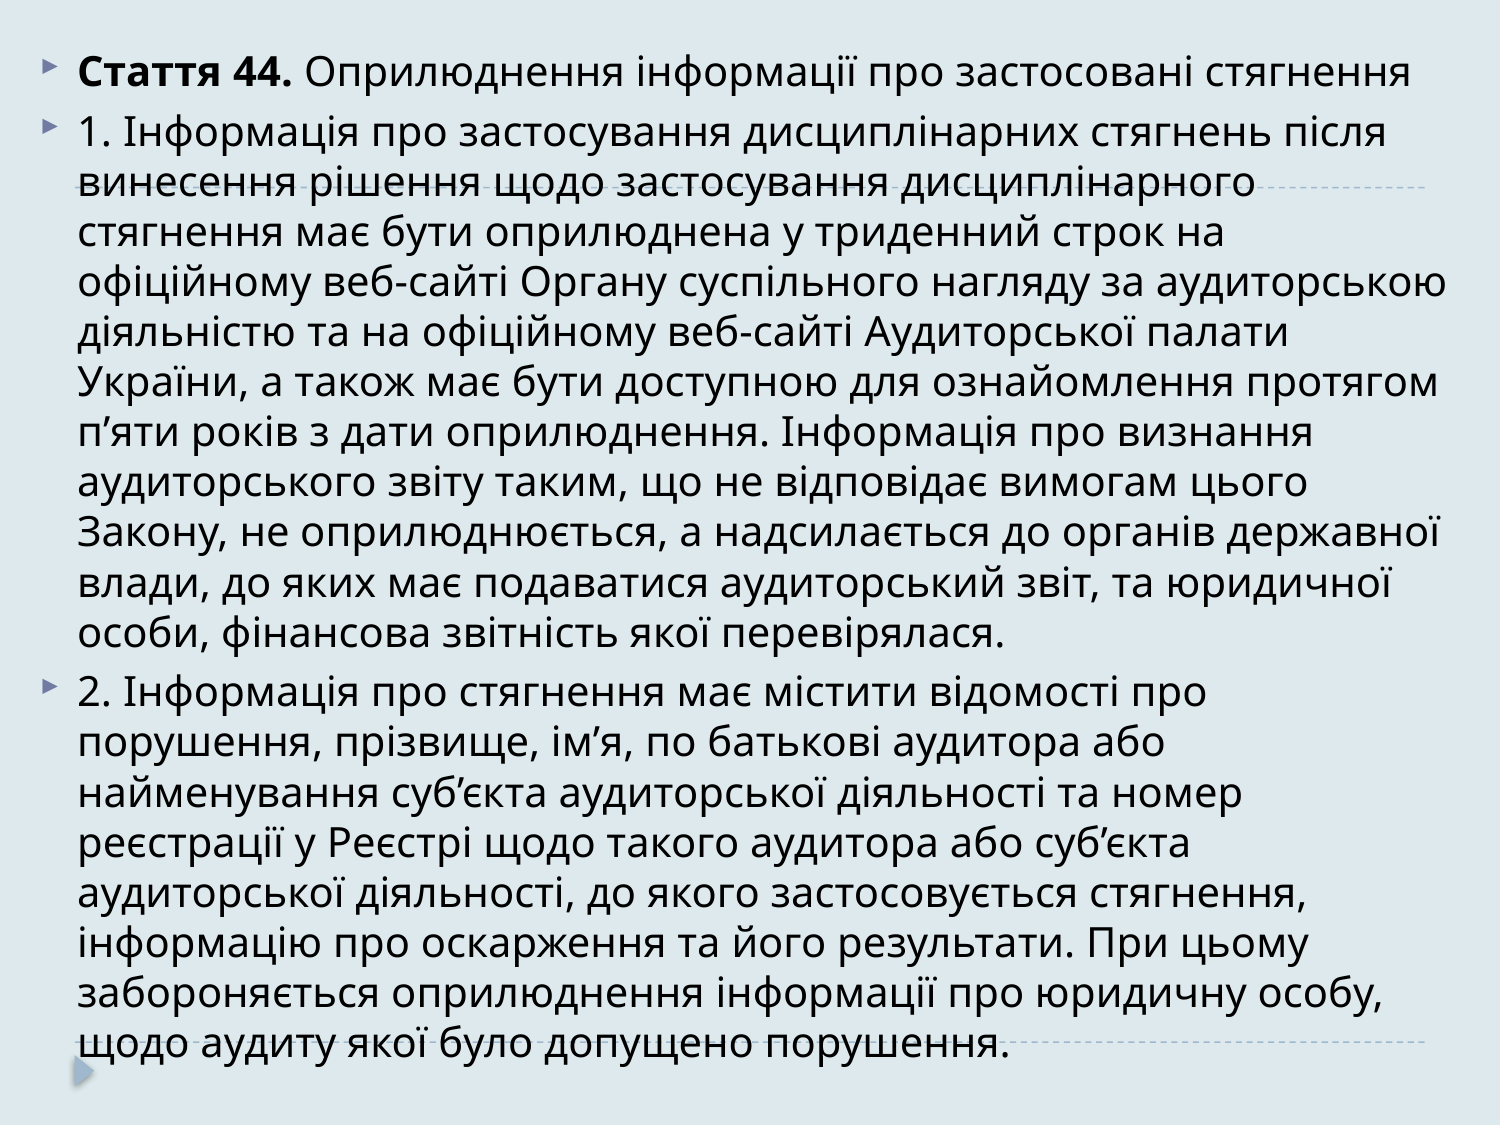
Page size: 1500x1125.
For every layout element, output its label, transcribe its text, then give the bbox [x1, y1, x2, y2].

list Стаття 44. Оприлюднення інформації про застосовані стягнення 1. Інформація про застосування дисциплінарних стягнень після винесення рішення щодо застосування дисциплінарного стягнення має бути оприлюднена у триденний строк на офіційному веб-сайті Органу суспільного нагляду за аудиторською діяльністю та на офіційному веб-сайті Аудиторської палати України, а також має бути доступною для ознайомлення протягом п’яти років з дати оприлюднення. Інформація про визнання аудиторського звіту таким, що не відповідає вимогам цього Закону, не оприлюднюється, а надсилається до органів державної влади, до яких має подаватися аудиторський звіт, та юридичної особи, фінансова звітність якої перевірялася. 2. Інформація про стягнення має містити відомості про порушення, прізвище, ім’я, по батькові аудитора або найменування суб’єкта аудиторської діяльності та номер реєстрації у Реєстрі щодо такого аудитора або суб’єкта аудиторської діяльності, до якого застосовується стягнення, інформацію про оскарження та його результати. При цьому забороняється оприлюднення інформації про юридичну особу, щодо аудиту якої було допущено порушення. [24, 37, 1463, 1125]
